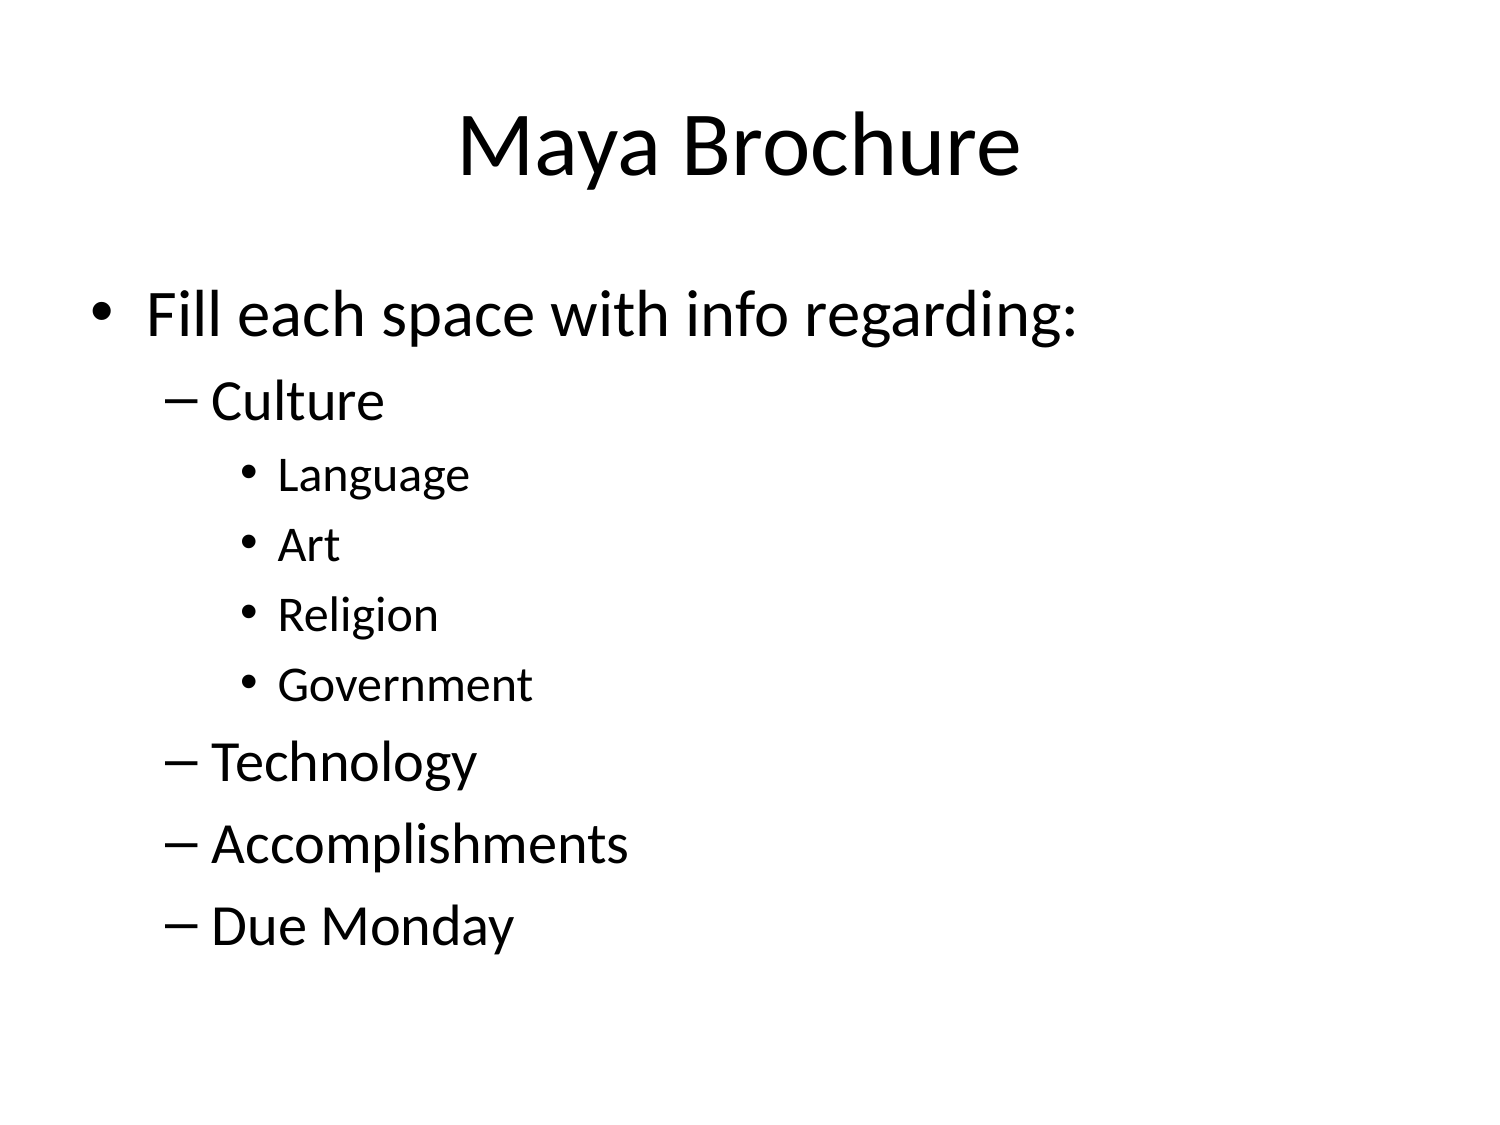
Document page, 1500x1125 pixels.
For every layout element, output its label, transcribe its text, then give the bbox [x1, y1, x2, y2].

list Fill each space with info regarding: Culture Language Art Religion Government Technology Accomplishments Due Monday [75, 262, 1425, 1005]
title Maya Brochure [75, 45, 1425, 233]
